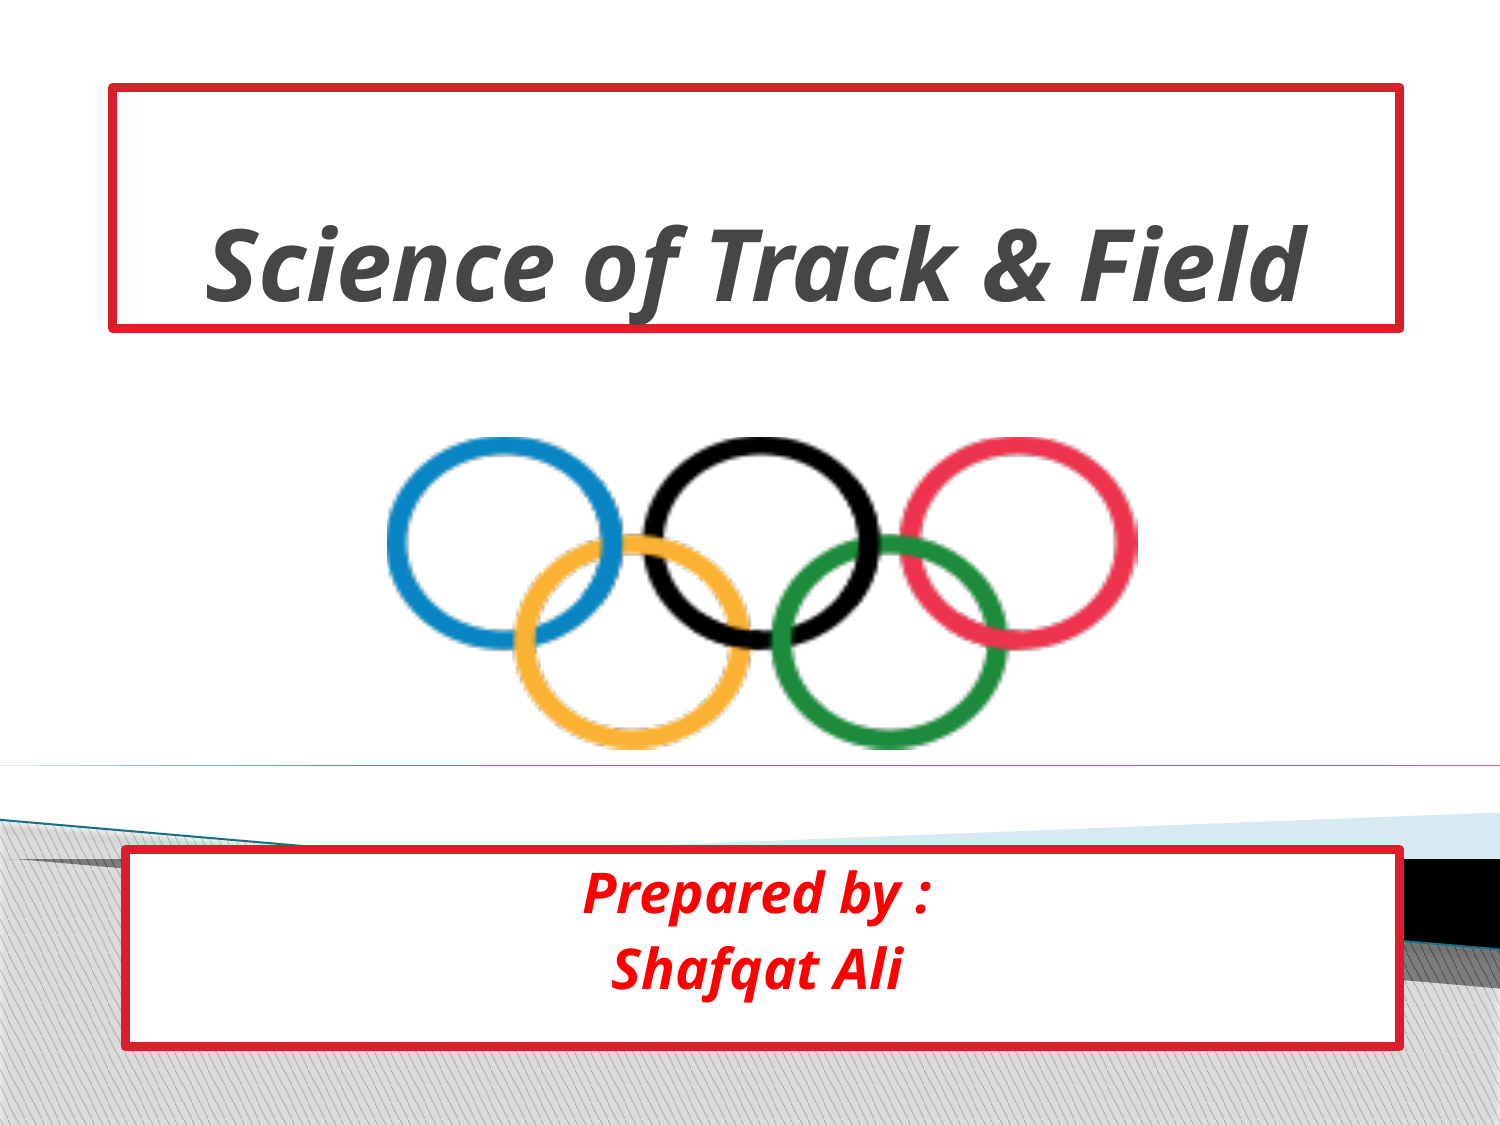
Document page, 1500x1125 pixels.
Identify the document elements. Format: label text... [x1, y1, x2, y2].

picture [5, 859, 121, 869]
title Science of Track & Field [108, 83, 1404, 333]
subtitle Prepared by : Shafqat Ali [121, 845, 1404, 1051]
picture [387, 437, 1138, 751]
picture [1404, 943, 1500, 989]
